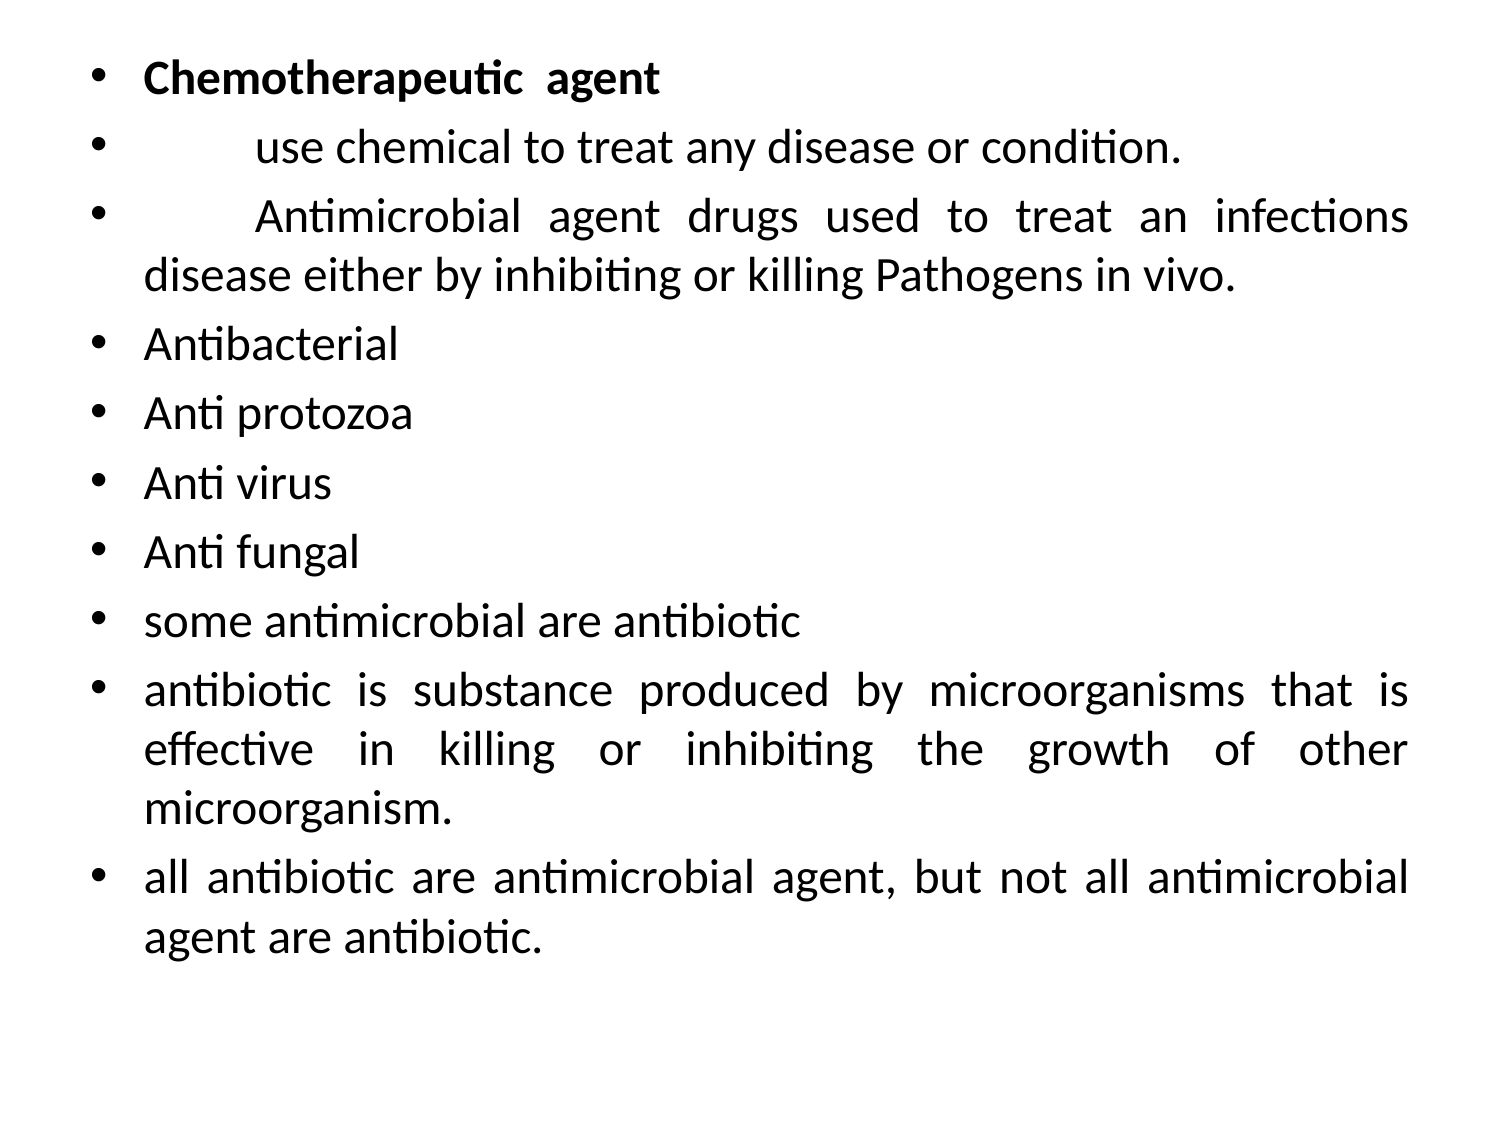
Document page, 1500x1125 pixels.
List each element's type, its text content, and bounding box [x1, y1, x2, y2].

list Chemotherapeutic agent use chemical to treat any disease or condition. Antimicrobial agent drugs used to treat an infections disease either by inhibiting or killing Pathogens in vivo. Antibacterial Anti protozoa Anti virus Anti fungal some antimicrobial are antibiotic antibiotic is substance produced by microorganisms that is effective in killing or inhibiting the growth of other microorganism. all antibiotic are antimicrobial agent, but not all antimicrobial agent are antibiotic. [75, 37, 1425, 980]
